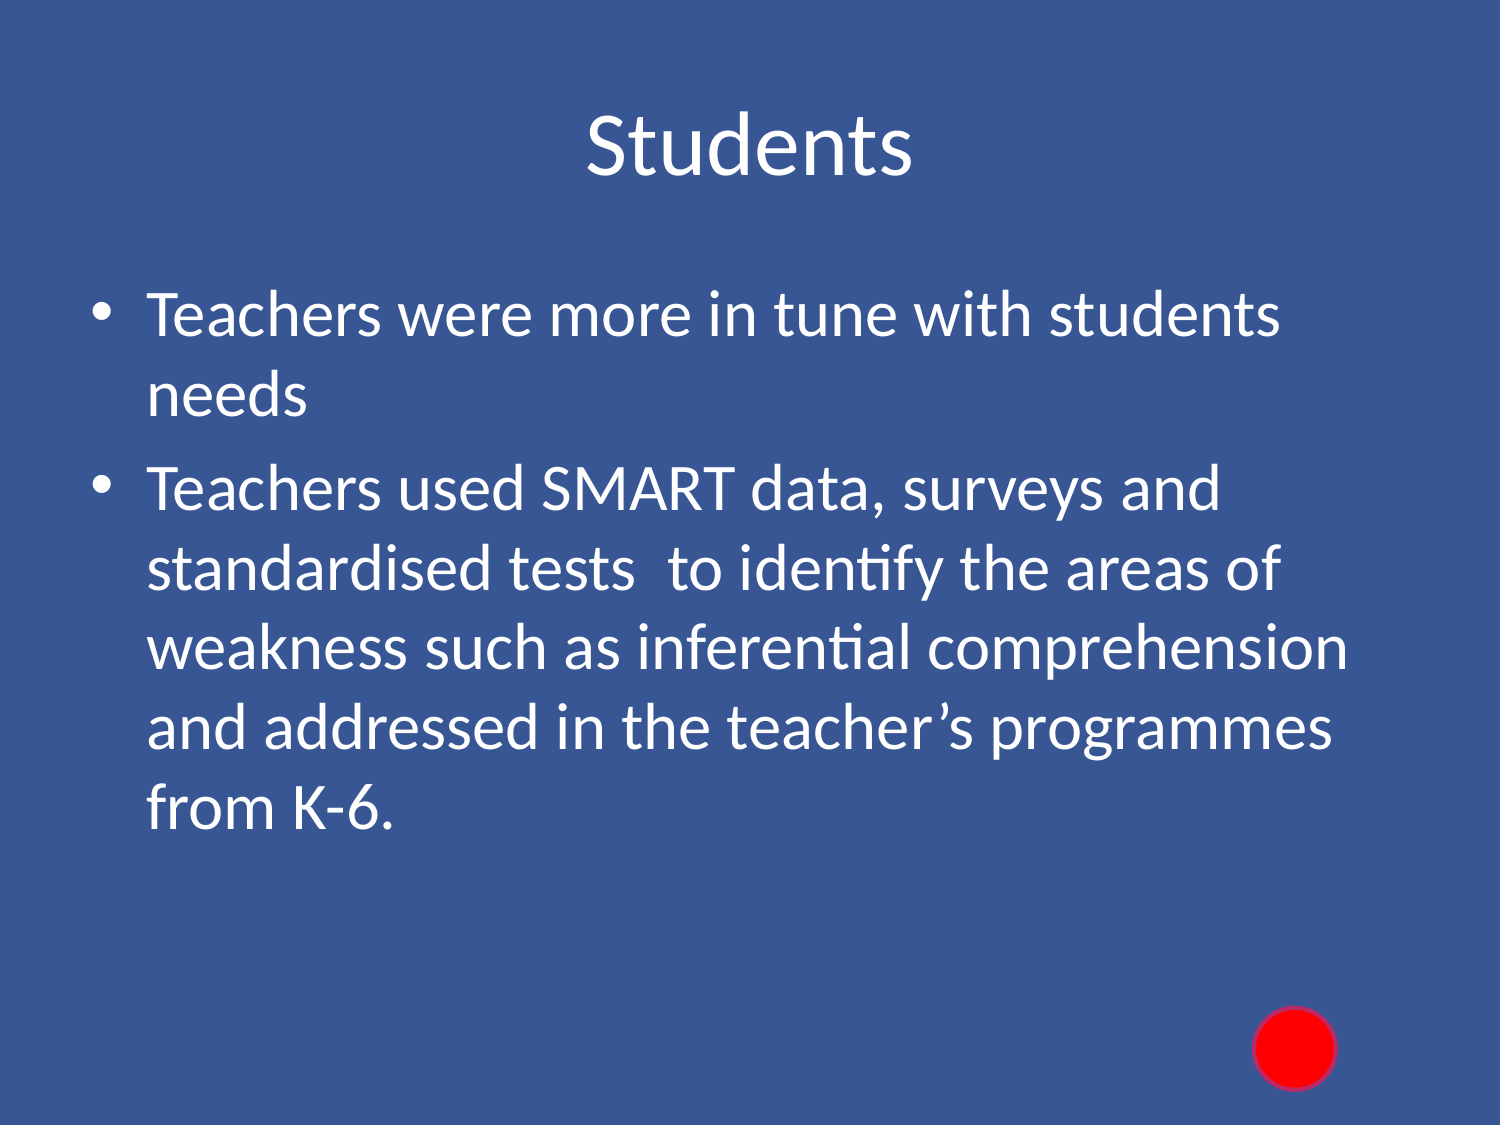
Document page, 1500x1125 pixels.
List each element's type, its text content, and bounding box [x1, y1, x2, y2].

title Students [74, 44, 1426, 233]
list Teachers were more in tune with students needs Teachers used SMART data, surveys and standardised tests to identify the areas of weakness such as inferential comprehension and addressed in the teacher’s programmes from K-6. [74, 262, 1426, 1006]
text_box [1251, 1005, 1339, 1092]
